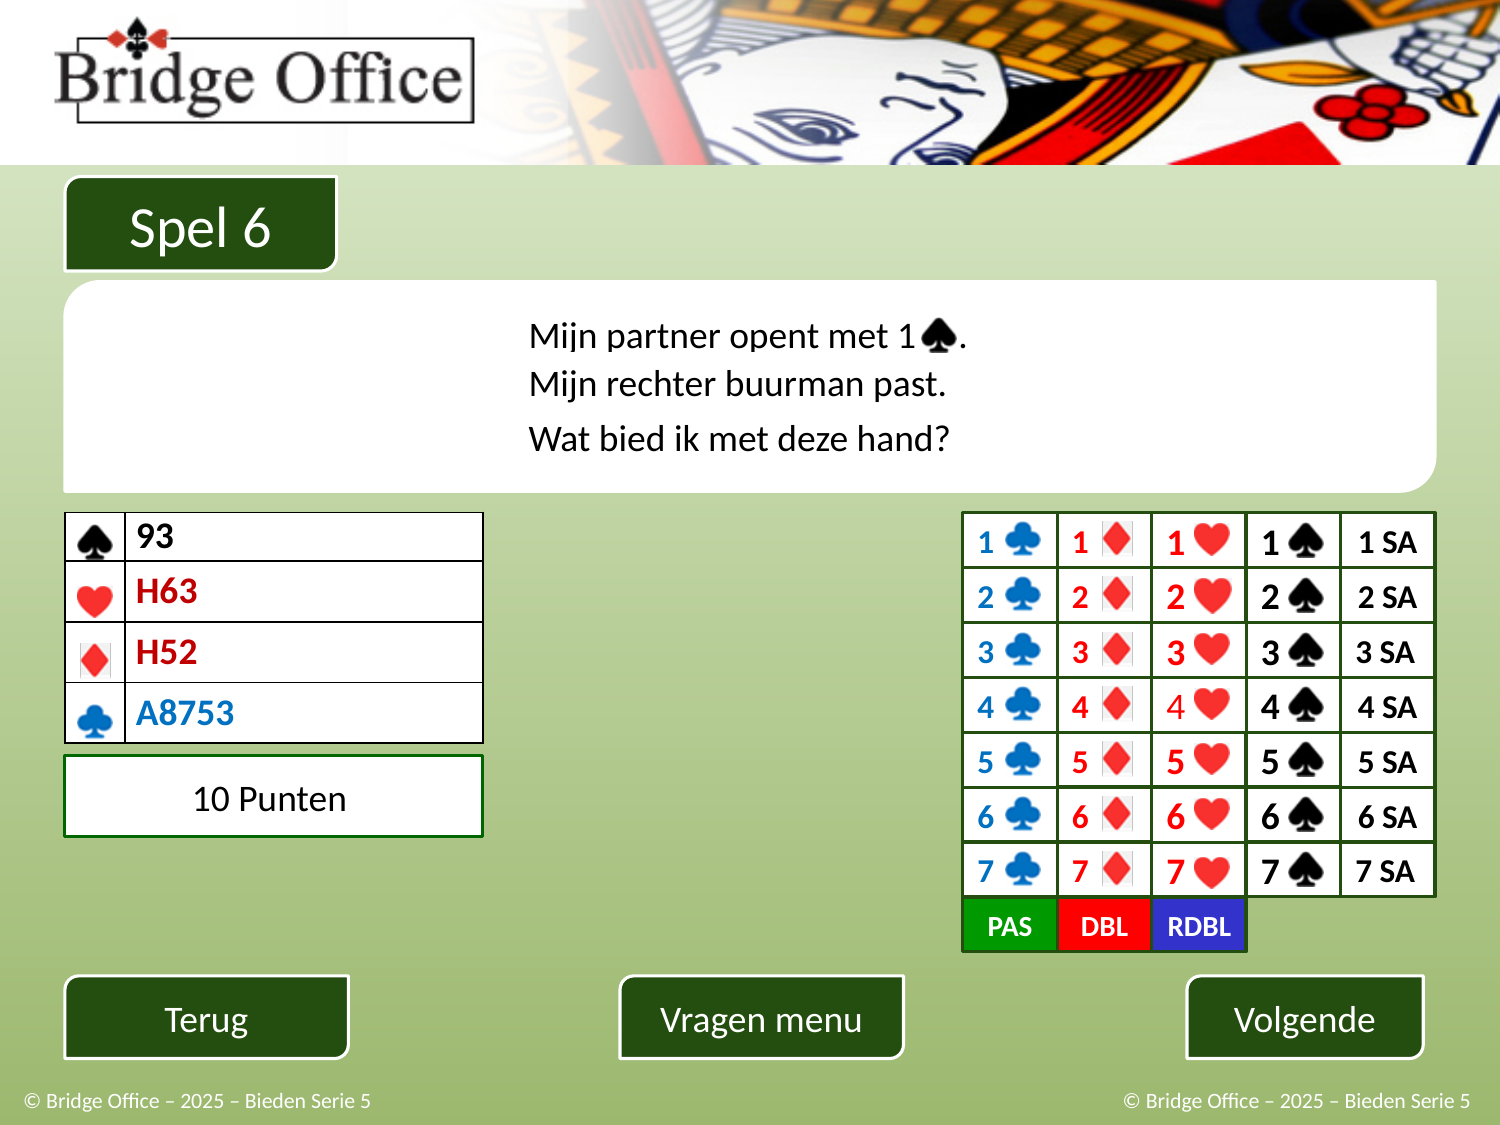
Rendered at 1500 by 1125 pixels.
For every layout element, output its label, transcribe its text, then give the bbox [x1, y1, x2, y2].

text_box 6 [1056, 786, 1150, 841]
table_cell [66, 623, 124, 682]
text_box 6 [1245, 786, 1339, 841]
picture [1194, 633, 1230, 666]
text_box 7 [1245, 841, 1339, 898]
picture [0, 0, 1500, 166]
picture [1004, 851, 1041, 887]
picture [1288, 796, 1324, 832]
text_box © Bridge Office – 2025 – Bieden Serie 5 [1107, 1079, 1500, 1121]
picture [1288, 576, 1324, 613]
picture [1288, 521, 1325, 558]
table_cell [66, 562, 124, 621]
text_box 3 [1056, 621, 1150, 676]
text_box 4 [1150, 676, 1245, 734]
text_box 4 [961, 676, 1059, 734]
picture [1099, 631, 1135, 668]
picture [1193, 688, 1230, 721]
picture [1193, 857, 1230, 890]
table_header 93 [126, 513, 482, 560]
text_box 6 SA [1339, 786, 1437, 844]
text_box 3 SA [1339, 621, 1437, 676]
picture [1193, 743, 1230, 776]
text_box PAS [961, 896, 1059, 953]
picture [1099, 741, 1135, 778]
picture [1004, 686, 1041, 723]
text_box 5 [961, 734, 1059, 786]
text_box 7 SA [1339, 844, 1437, 898]
picture [1099, 576, 1135, 613]
text_box 1 [1059, 511, 1153, 569]
text_box Volgende [1185, 974, 1425, 1061]
text_box Terug [63, 974, 350, 1061]
table_cell A8753 [126, 683, 482, 742]
picture [1004, 576, 1041, 613]
table_cell H63 [126, 562, 482, 621]
picture [1099, 851, 1135, 887]
text_box 5 [1153, 734, 1248, 786]
text_box 1 SA [1342, 511, 1437, 569]
text_box 1 [1153, 511, 1245, 569]
text_box 2 [1153, 569, 1245, 621]
text_box [63, 280, 1437, 493]
text_box 2 [1245, 569, 1339, 621]
picture [1288, 851, 1324, 887]
table_cell [66, 683, 124, 742]
table_header [66, 513, 124, 560]
picture [1004, 796, 1041, 833]
picture [77, 703, 113, 740]
text_box 7 [1056, 841, 1150, 898]
text_box © Bridge Office – 2025 – Bieden Serie 5 [8, 1079, 393, 1121]
text_box 5 [1248, 734, 1339, 786]
text_box 3 [1245, 621, 1339, 676]
picture [1288, 686, 1324, 723]
picture [1004, 521, 1041, 558]
text_box DBL [1059, 898, 1153, 953]
text_box 3 [1150, 621, 1245, 676]
text_box 2 [1056, 569, 1153, 621]
text_box Spel 6 [63, 179, 339, 273]
table_cell H52 [126, 623, 482, 682]
picture [1099, 796, 1135, 833]
text_box 10 Punten [63, 754, 484, 838]
picture [1004, 631, 1041, 668]
picture [1004, 741, 1041, 778]
picture [1288, 741, 1324, 778]
text_box 4 [1245, 676, 1339, 734]
text_box 3 [961, 621, 1056, 676]
text_box 6 [1150, 786, 1245, 841]
picture [1099, 521, 1135, 558]
text_box 5 [1059, 734, 1153, 786]
picture [1193, 523, 1230, 556]
text_box Wat bied ik met deze hand? [513, 406, 987, 467]
text_box 7 [961, 841, 1056, 896]
text_box 6 [961, 786, 1056, 841]
text_box Vragen menu [618, 974, 906, 1061]
table_cell [72, 744, 117, 751]
text_box 1 [961, 511, 1059, 569]
text_box 5 SA [1339, 734, 1437, 786]
picture [1193, 578, 1232, 614]
picture [77, 585, 113, 618]
picture [1099, 686, 1135, 723]
text_box Mijn rechter buurman past. [513, 352, 987, 406]
text_box RDBL [1153, 898, 1248, 953]
text_box 4 SA [1339, 676, 1437, 734]
picture [1193, 798, 1230, 830]
text_box 4 [1059, 676, 1150, 734]
text_box Mijn partner opent met 1 . [513, 303, 1022, 364]
picture [920, 316, 957, 353]
text_box 2 SA [1339, 569, 1437, 621]
text_box 2 [961, 569, 1056, 621]
text_box 7 [1150, 841, 1245, 898]
picture [77, 524, 113, 561]
picture [1288, 631, 1324, 668]
picture [77, 643, 113, 679]
text_box 1 [1245, 511, 1342, 569]
